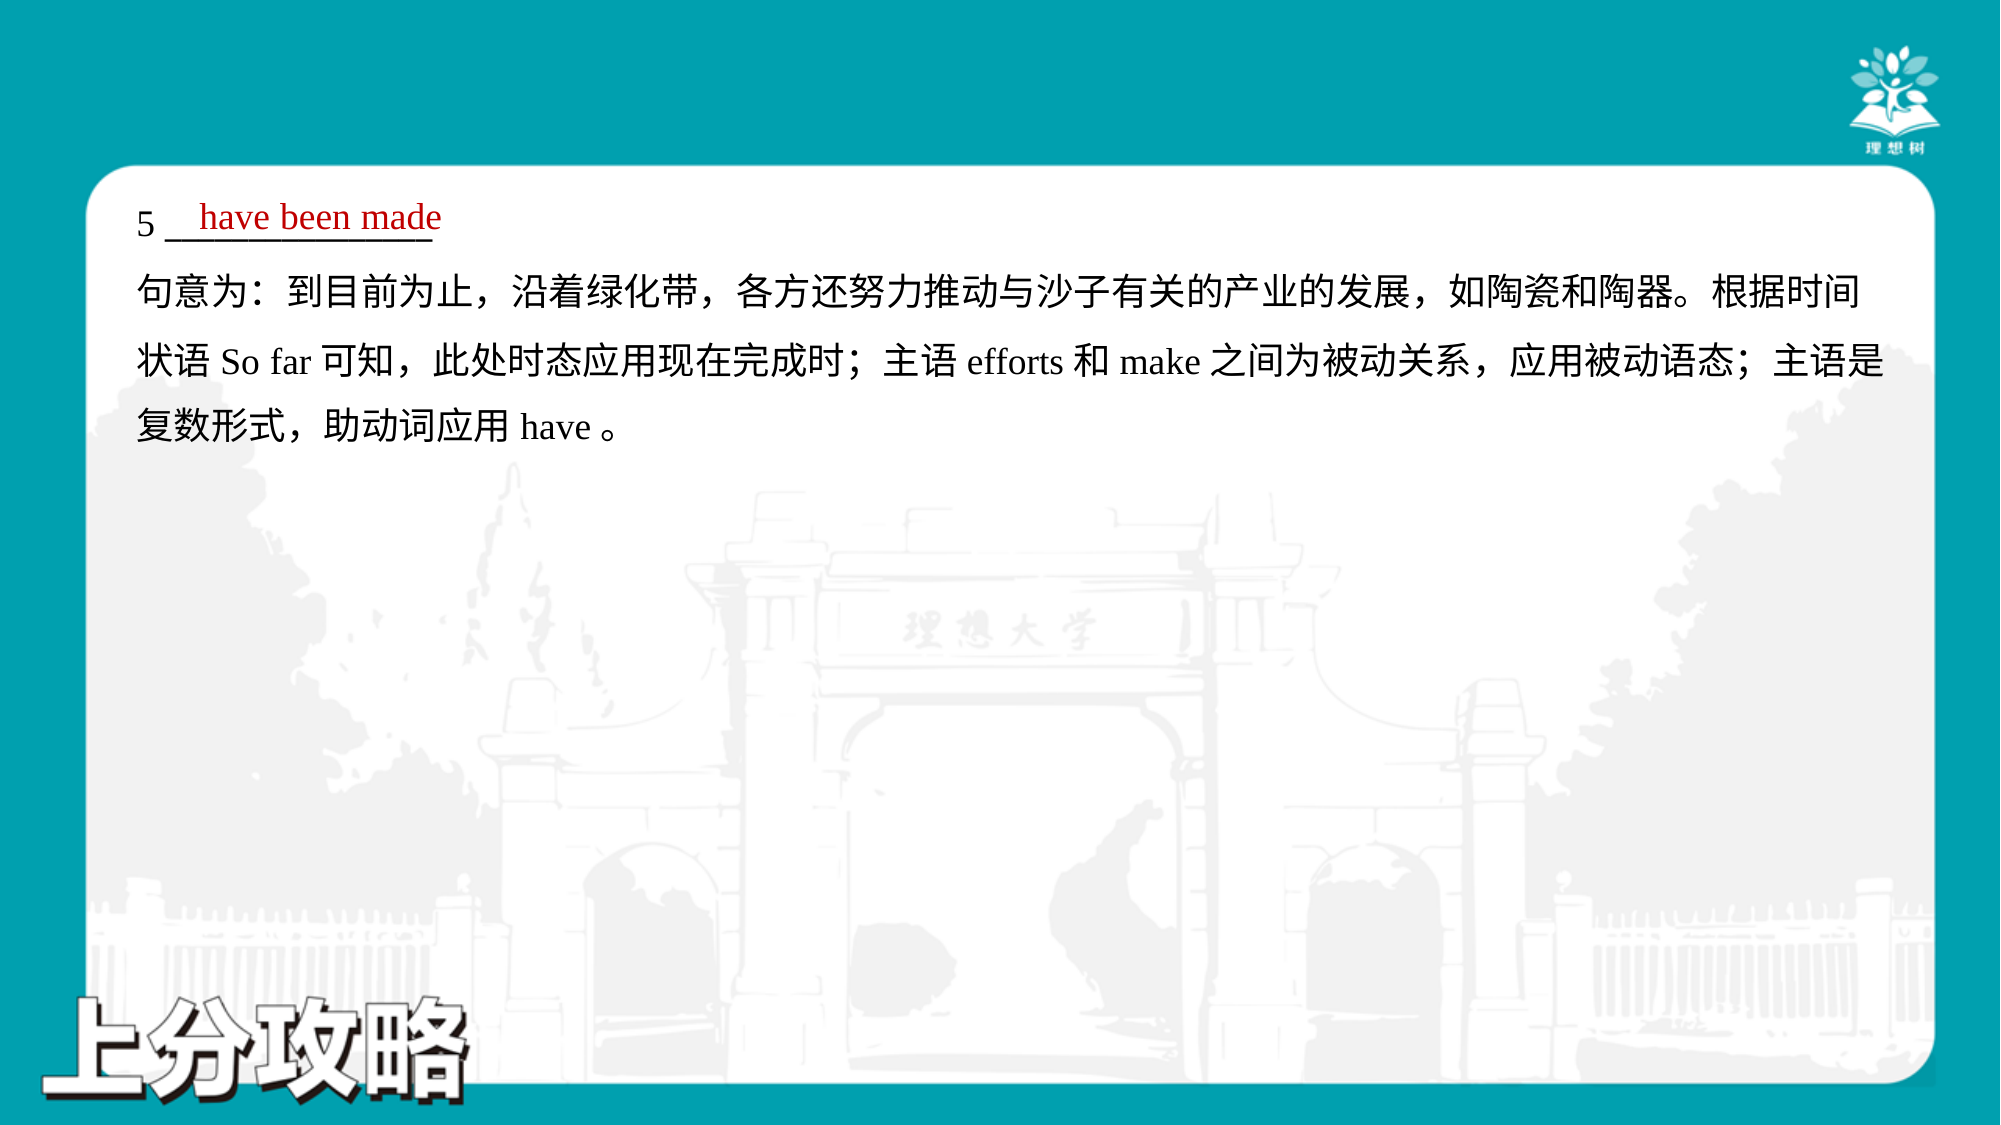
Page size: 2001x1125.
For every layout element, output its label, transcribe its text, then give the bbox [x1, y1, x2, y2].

picture [0, 0, 2000, 1125]
text_box have been made [176, 170, 465, 230]
text_box 句意为：到目前为止，沿着绿化带，各方还努力推动与沙子有关的产业的发展，如陶瓷和陶器。根据时间 状语So far可知，此处时态应用现在完成时；主语efforts和make之间为被动关系，应用被动语态；主语是 复数形式，助动词应用have。 [136, 244, 1865, 441]
text_box 5 ________________ [136, 176, 1865, 237]
